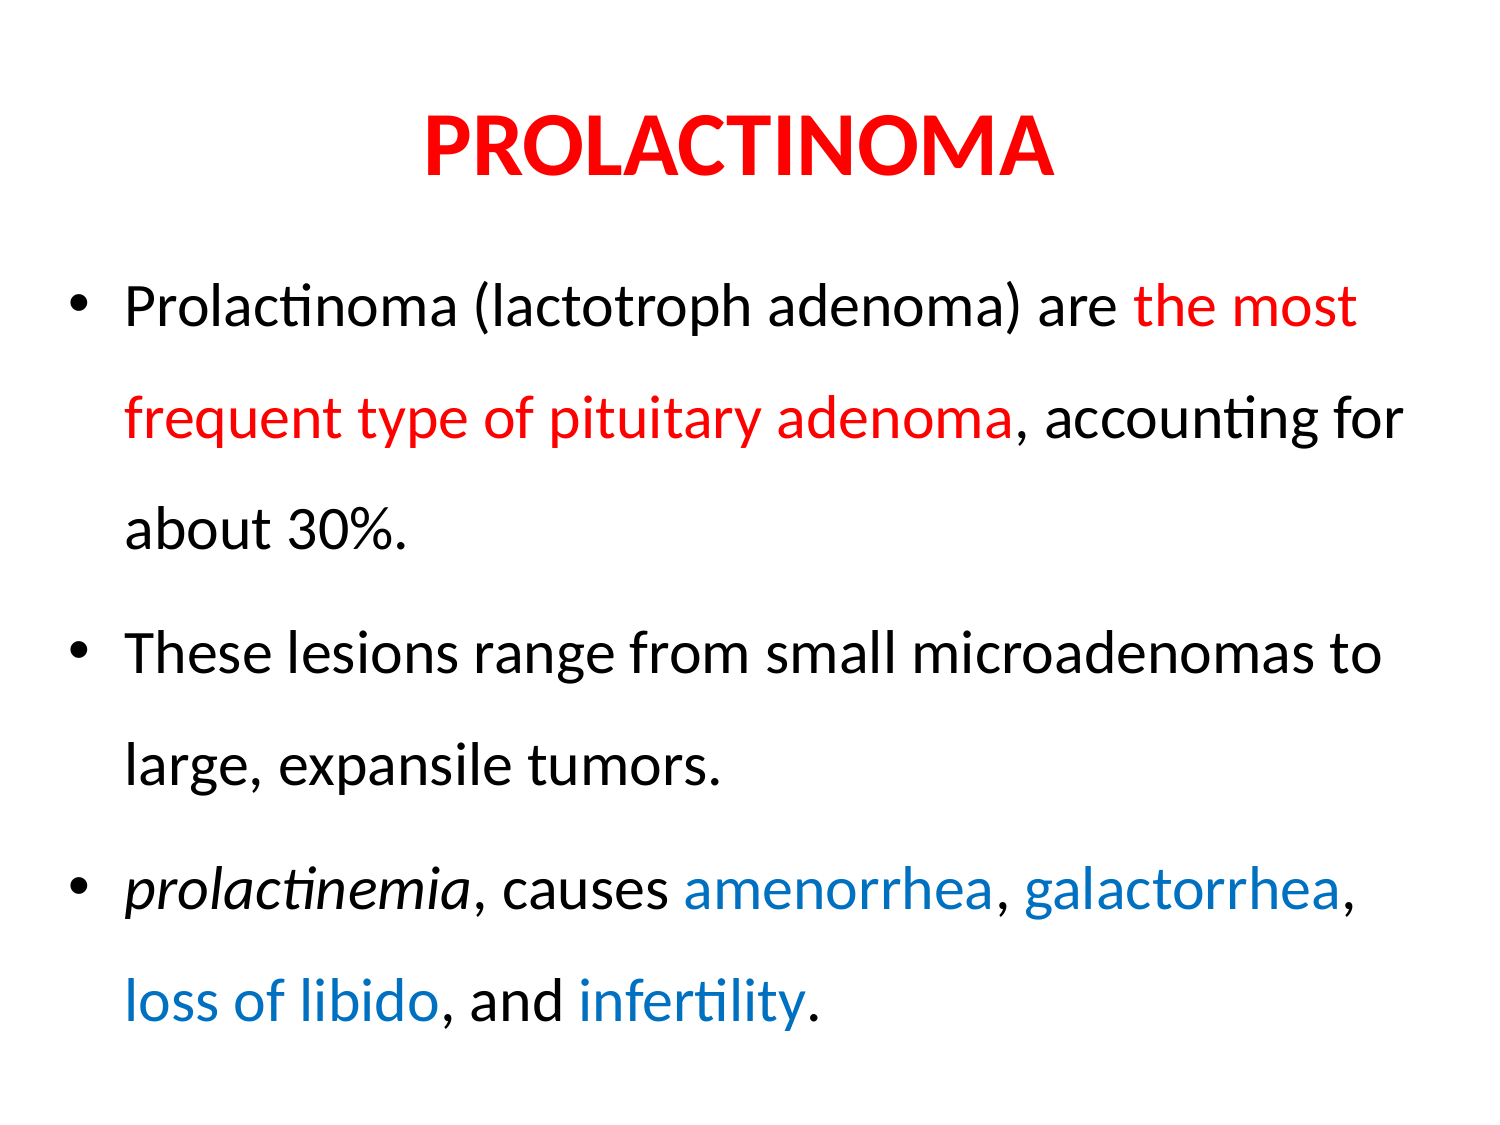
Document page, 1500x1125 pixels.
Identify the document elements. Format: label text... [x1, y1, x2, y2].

title PROLACTINOMA [75, 45, 1425, 219]
list Prolactinoma (lactotroph adenoma) are the most frequent type of pituitary adenoma, accounting for about 30%. These lesions range from small microadenomas to large, expansile tumors. prolactinemia, causes amenorrhea, galactorrhea, loss of libido, and infertility. [53, 219, 1447, 1047]
